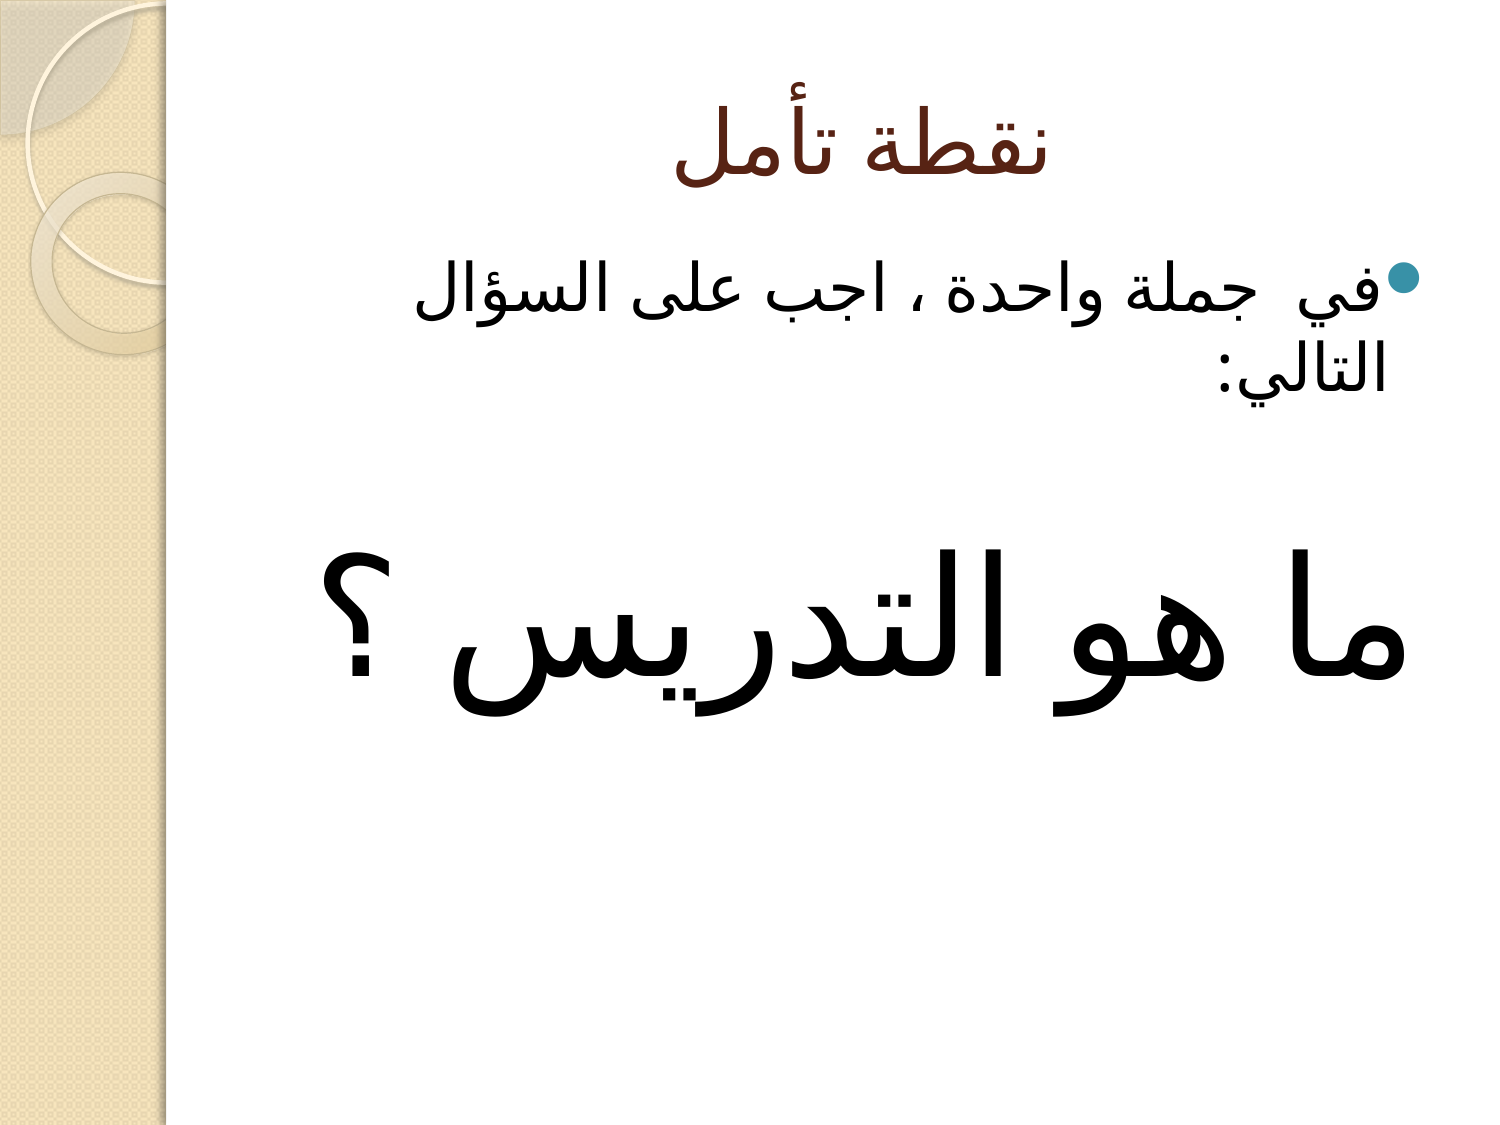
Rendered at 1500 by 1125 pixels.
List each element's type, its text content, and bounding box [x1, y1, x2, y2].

title نقطة تأمل [235, 45, 1466, 233]
list في جملة واحدة ، اجب على السؤال التالي: ما هو التدريس ؟ [235, 237, 1466, 1025]
